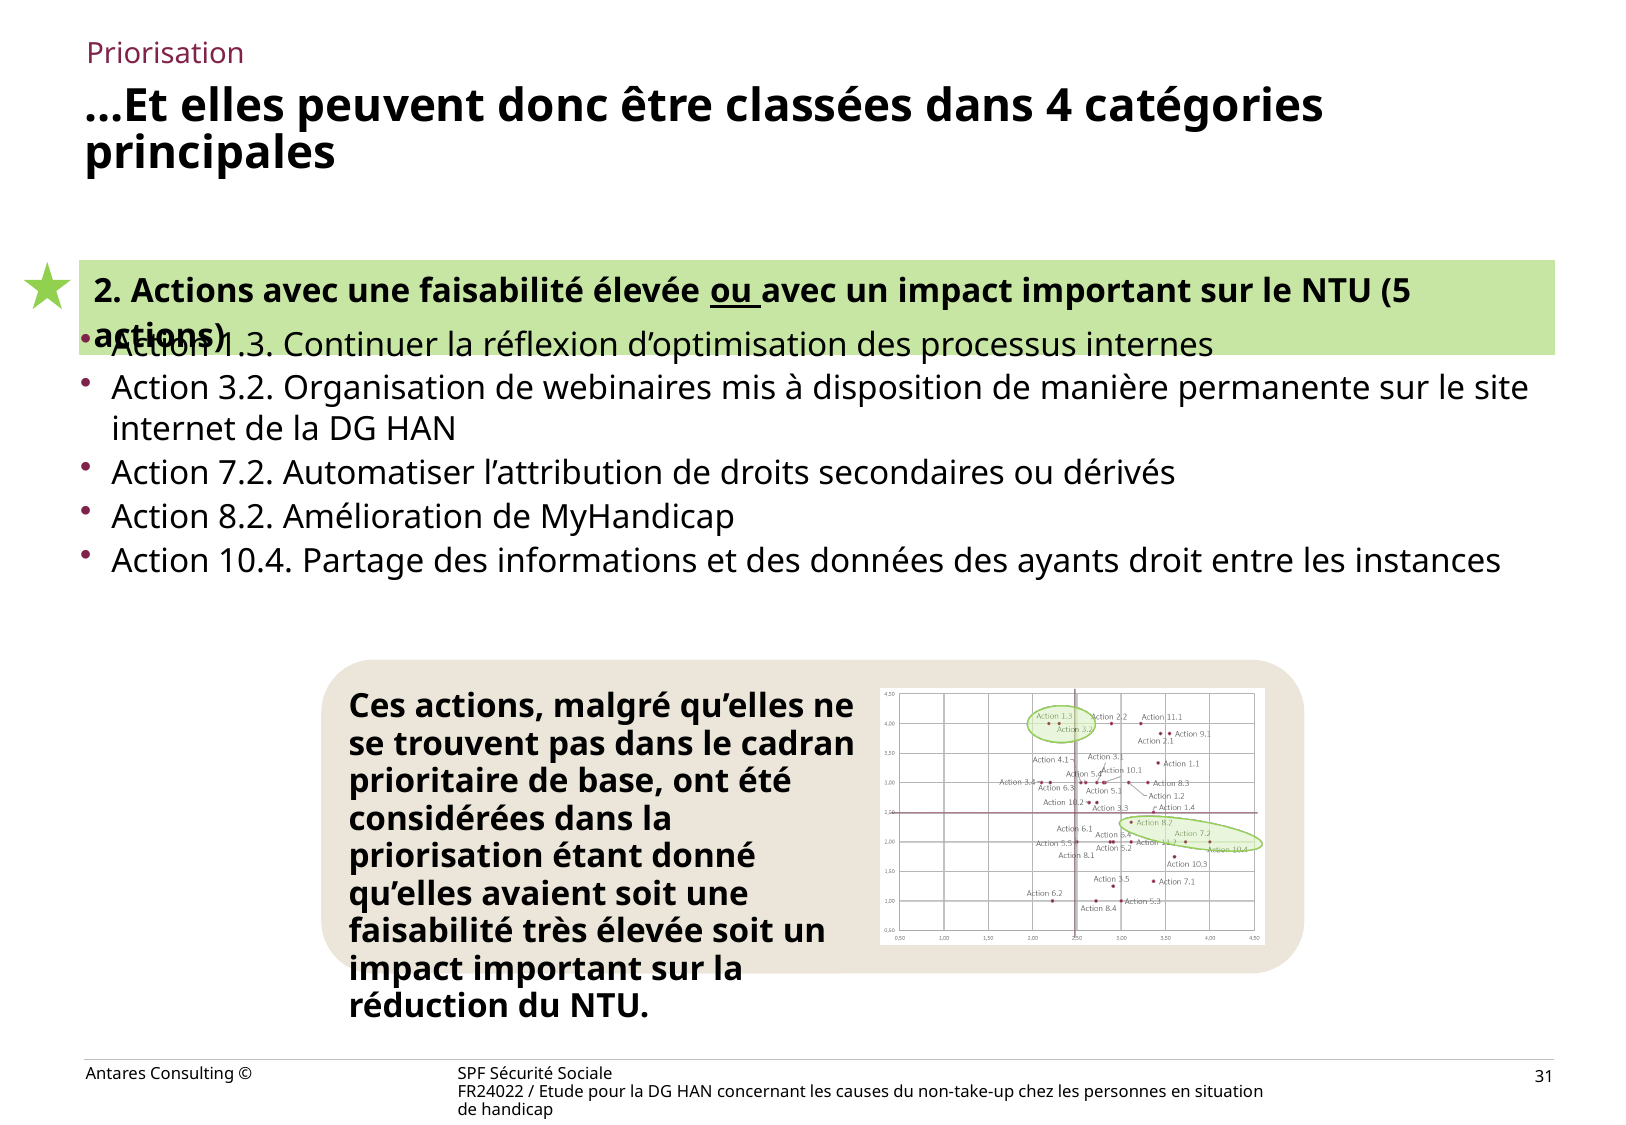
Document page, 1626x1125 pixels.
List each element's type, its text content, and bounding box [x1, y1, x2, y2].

picture [880, 687, 1266, 945]
text_box [23, 261, 71, 310]
list Action 1.3. Continuer la réflexion d’optimisation des processus internes Action 3.2 . Organisation de webinaires mis à disposition de manière permanente sur le site internet de la DG HAN Action 7.2. Automatiser l’attribution de droits secondaires ou dérivés Action 8.2. Amélioration de MyHandicap Action 10.4. Partage des informations et des données des ayants droit entre les instances [80, 322, 1550, 582]
text_box Ces actions, malgré qu’elles ne se trouvent pas dans le cadran prioritaire de base, ont été considérées dans la priorisation étant donné qu’elles avaient soit une faisabilité très élevée soit un impact important sur la réduction du NTU. [321, 659, 883, 974]
title …Et elles peuvent donc être classées dans 4 catégories principales [84, 82, 1550, 229]
text_box [841, 659, 1305, 974]
table_header 2. Actions avec une faisabilité élevée ou avec un impact important sur le NTU (5 actions) [79, 260, 1555, 355]
text_box Priorisation [86, 38, 1522, 70]
